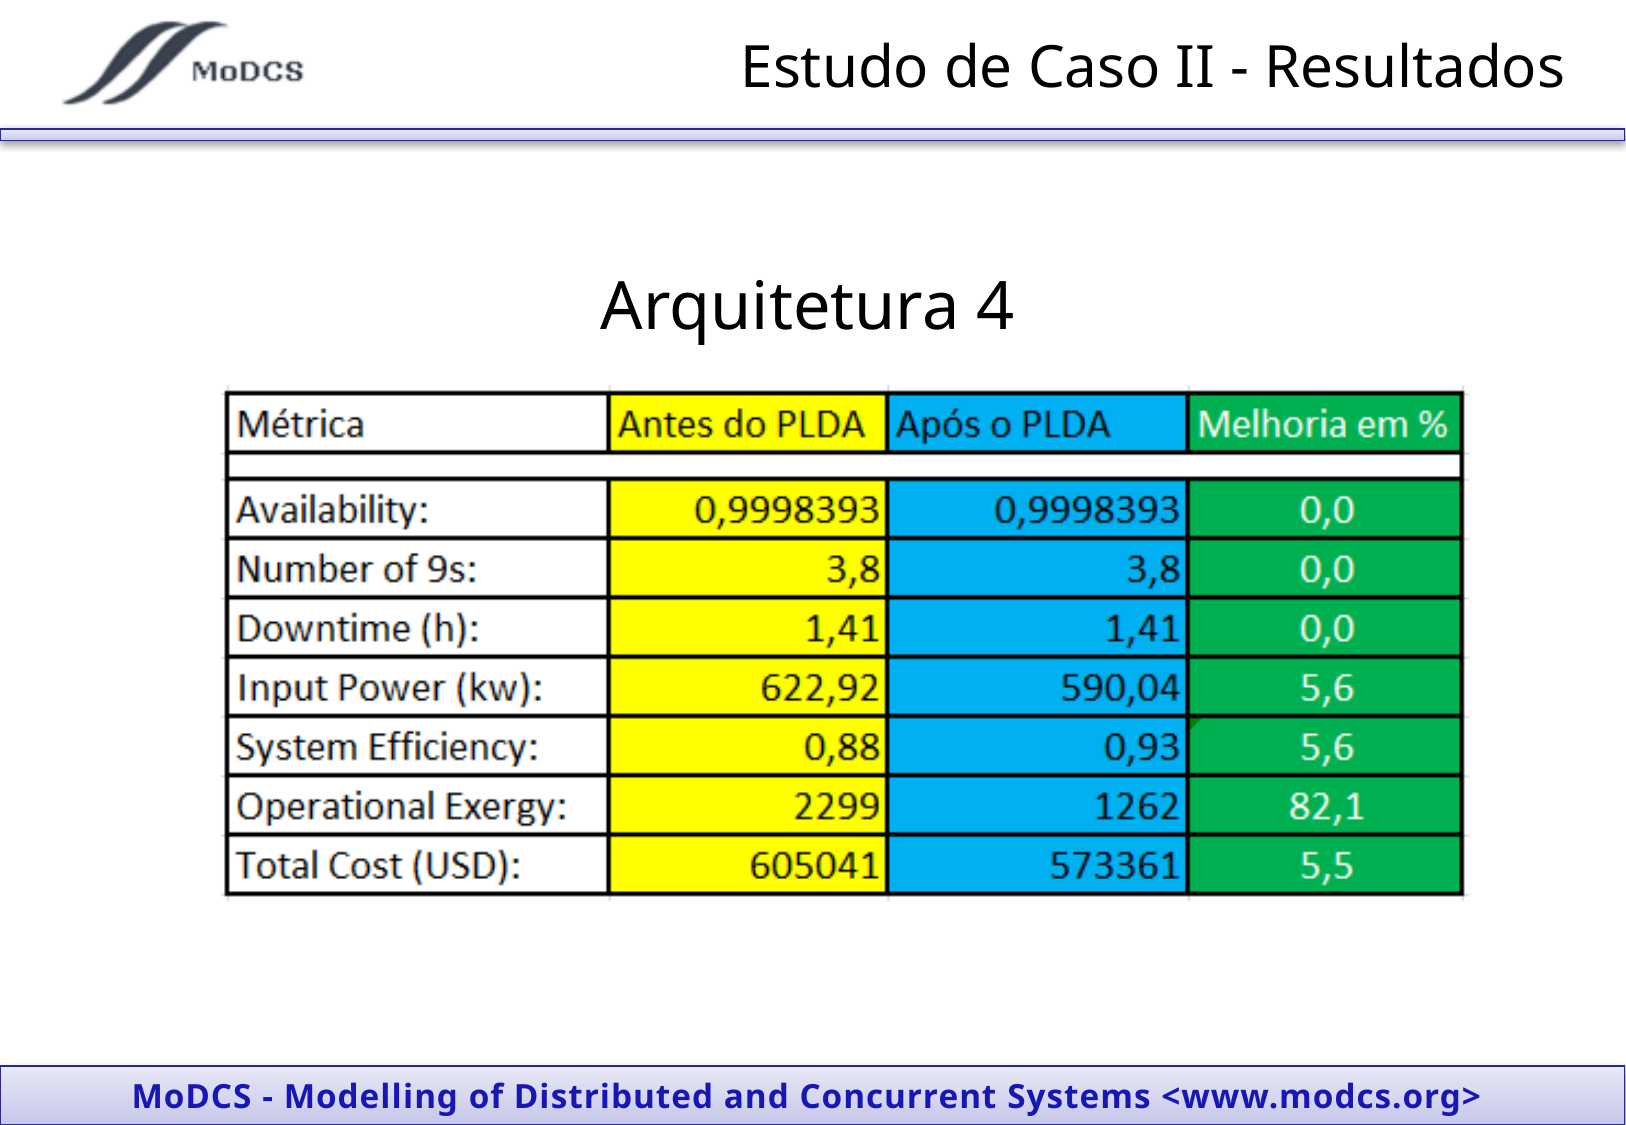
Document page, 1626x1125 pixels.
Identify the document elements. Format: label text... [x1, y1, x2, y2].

picture [221, 385, 1469, 901]
title Estudo de Caso II - Resultados [390, 0, 1581, 130]
picture [0, 0, 390, 128]
text_box Arquitetura 4 [586, 255, 1031, 350]
